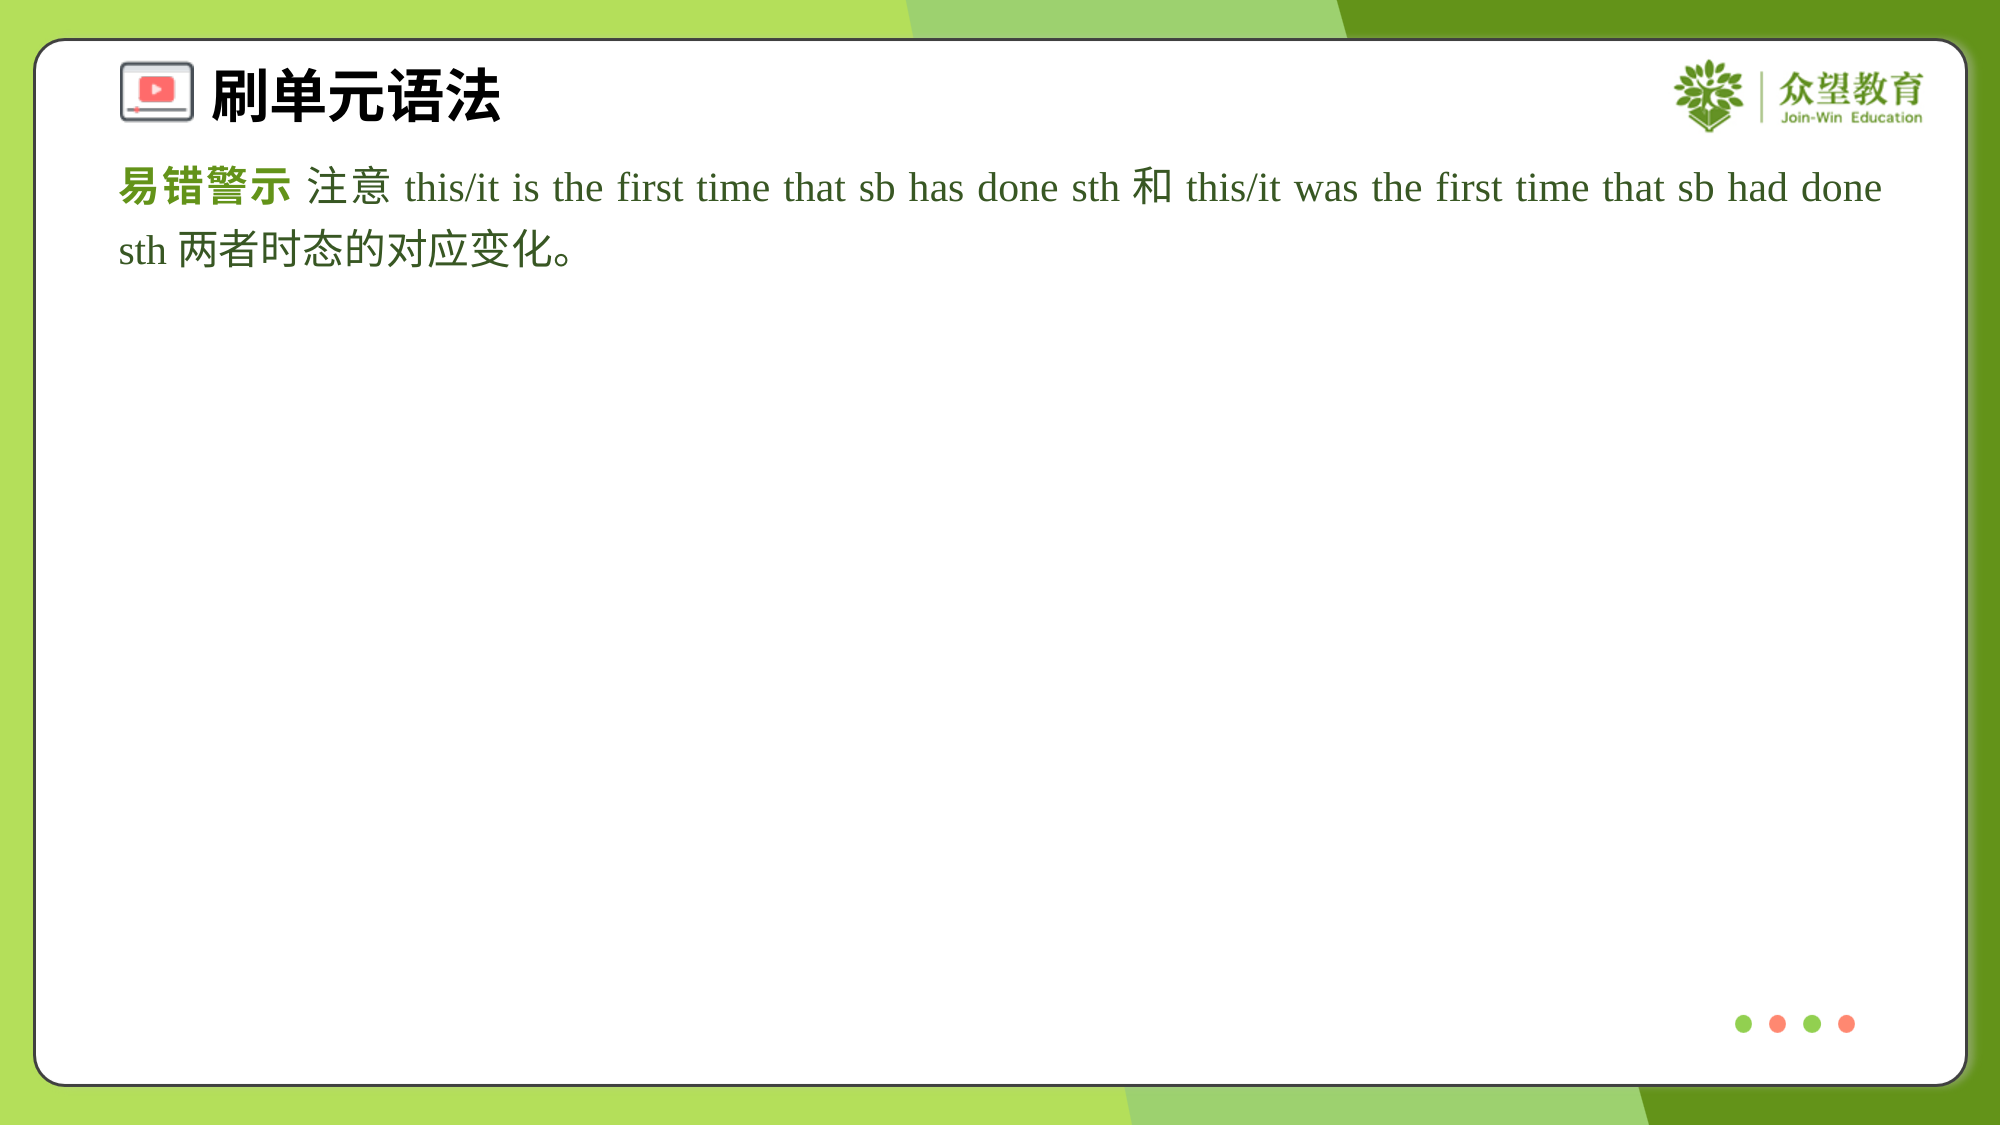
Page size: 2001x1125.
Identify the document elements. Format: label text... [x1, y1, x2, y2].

text_box 易错警示 注意this/it is the first time that sb has done sth和this/it was the first time that sb had done sth两者时态的对应变化。 [118, 147, 1883, 268]
picture [0, 0, 2000, 1125]
